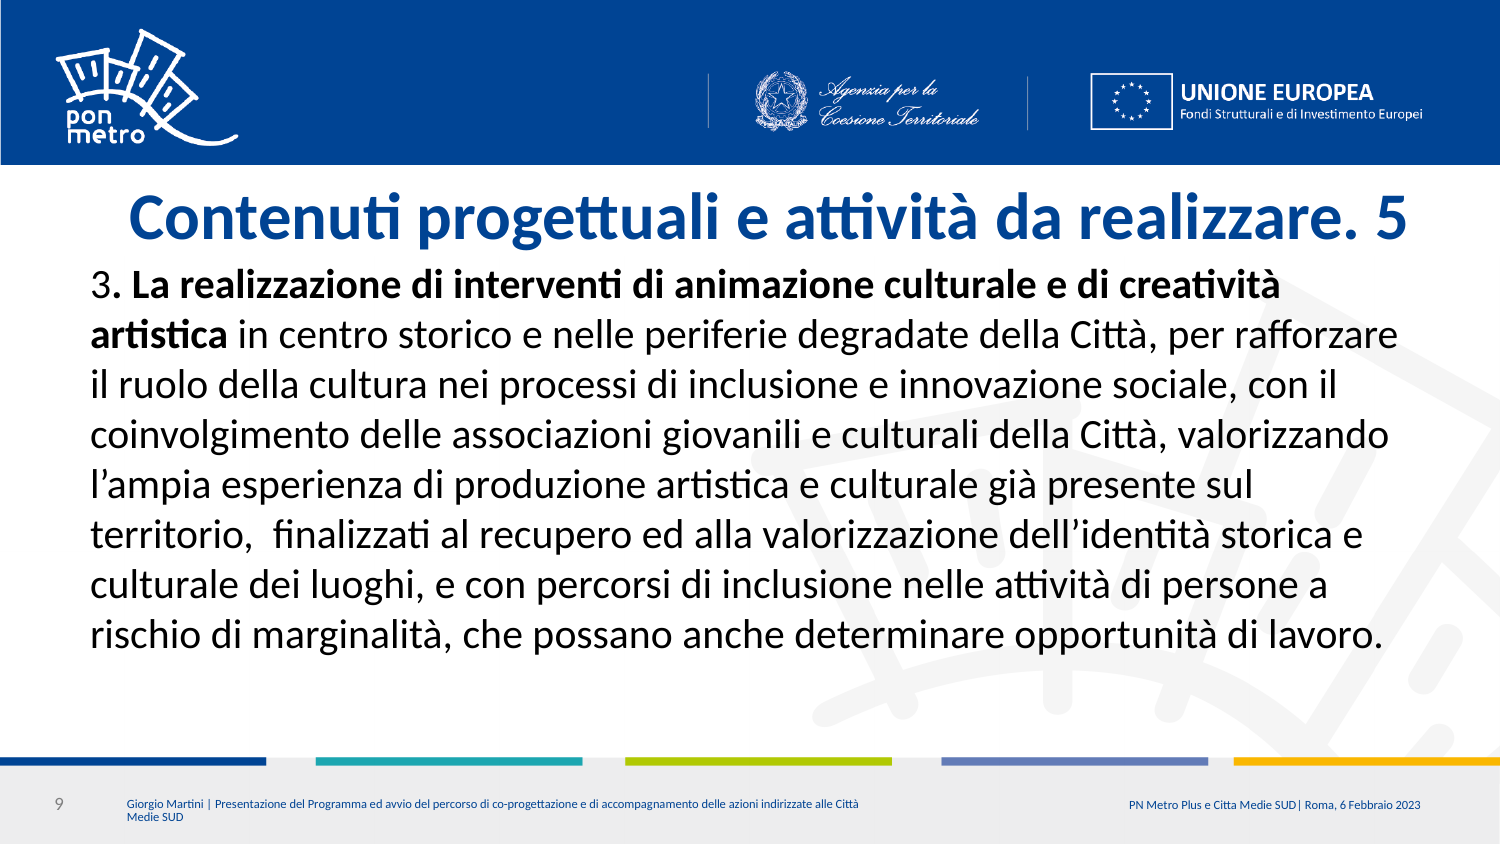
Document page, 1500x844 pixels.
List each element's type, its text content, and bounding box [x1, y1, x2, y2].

list 3. La realizzazione di interventi di animazione culturale e di creatività artistica in centro storico e nelle periferie degradate della Città, per rafforzare il ruolo della cultura nei processi di inclusione e innovazione sociale, con il coinvolgimento delle associazioni giovanili e culturali della Città, valorizzando l’ampia esperienza di produzione artistica e culturale già presente sul territorio, finalizzati al recupero ed alla valorizzazione dell’identità storica e culturale dei luoghi, e con percorsi di inclusione nelle attività di persone a rischio di marginalità, che possano anche determinare opportunità di lavoro. [74, 248, 1426, 724]
title Contenuti progettuali e attività da realizzare. 5 [74, 185, 1426, 241]
picture [0, 256, 1500, 844]
picture [0, 0, 1500, 165]
